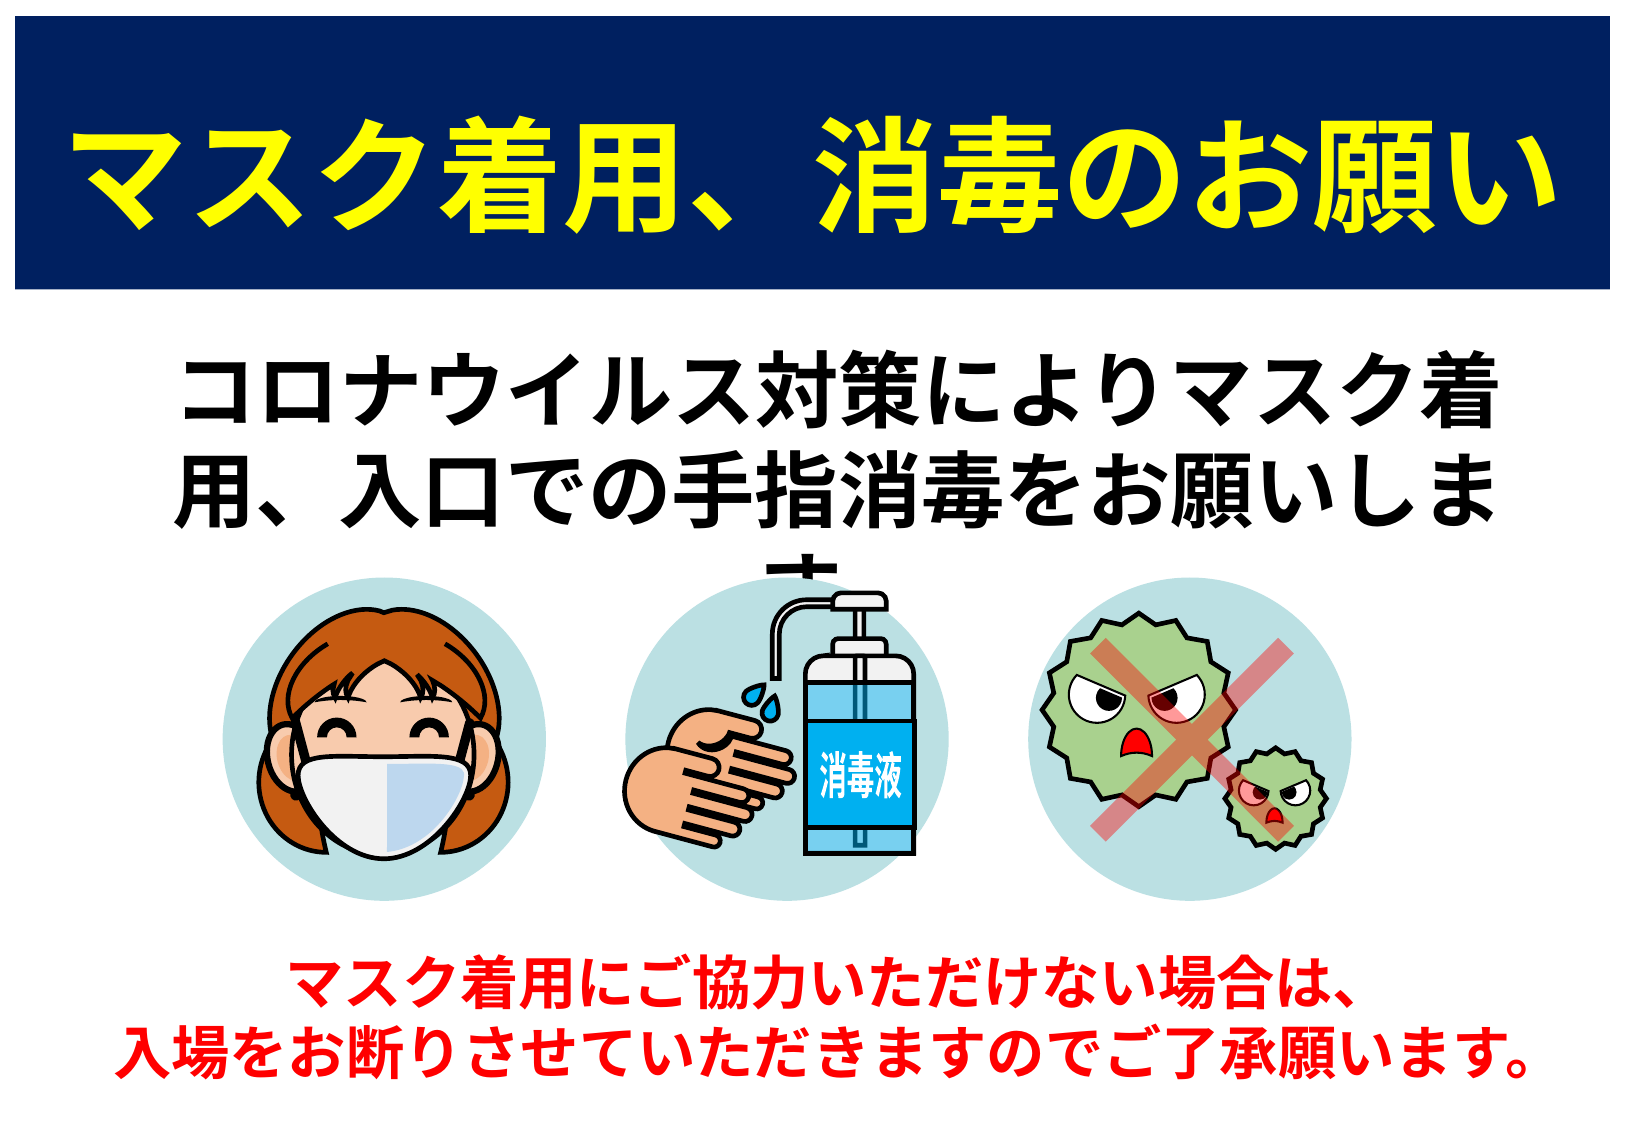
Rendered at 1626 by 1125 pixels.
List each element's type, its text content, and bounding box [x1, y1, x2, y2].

text_box [13, 14, 1612, 89]
text_box マスク着用、消毒のお願い [0, 89, 1625, 255]
text_box [13, 255, 1612, 291]
text_box コロナウイルス対策によりマスク着用、入口での手指消毒をお願いします。 [81, 330, 1595, 646]
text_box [222, 577, 1352, 902]
text_box マスク着用にご協力いただけない場合は、 入場をお断りさせていただきますのでご了承願います。 [81, 938, 1595, 1094]
